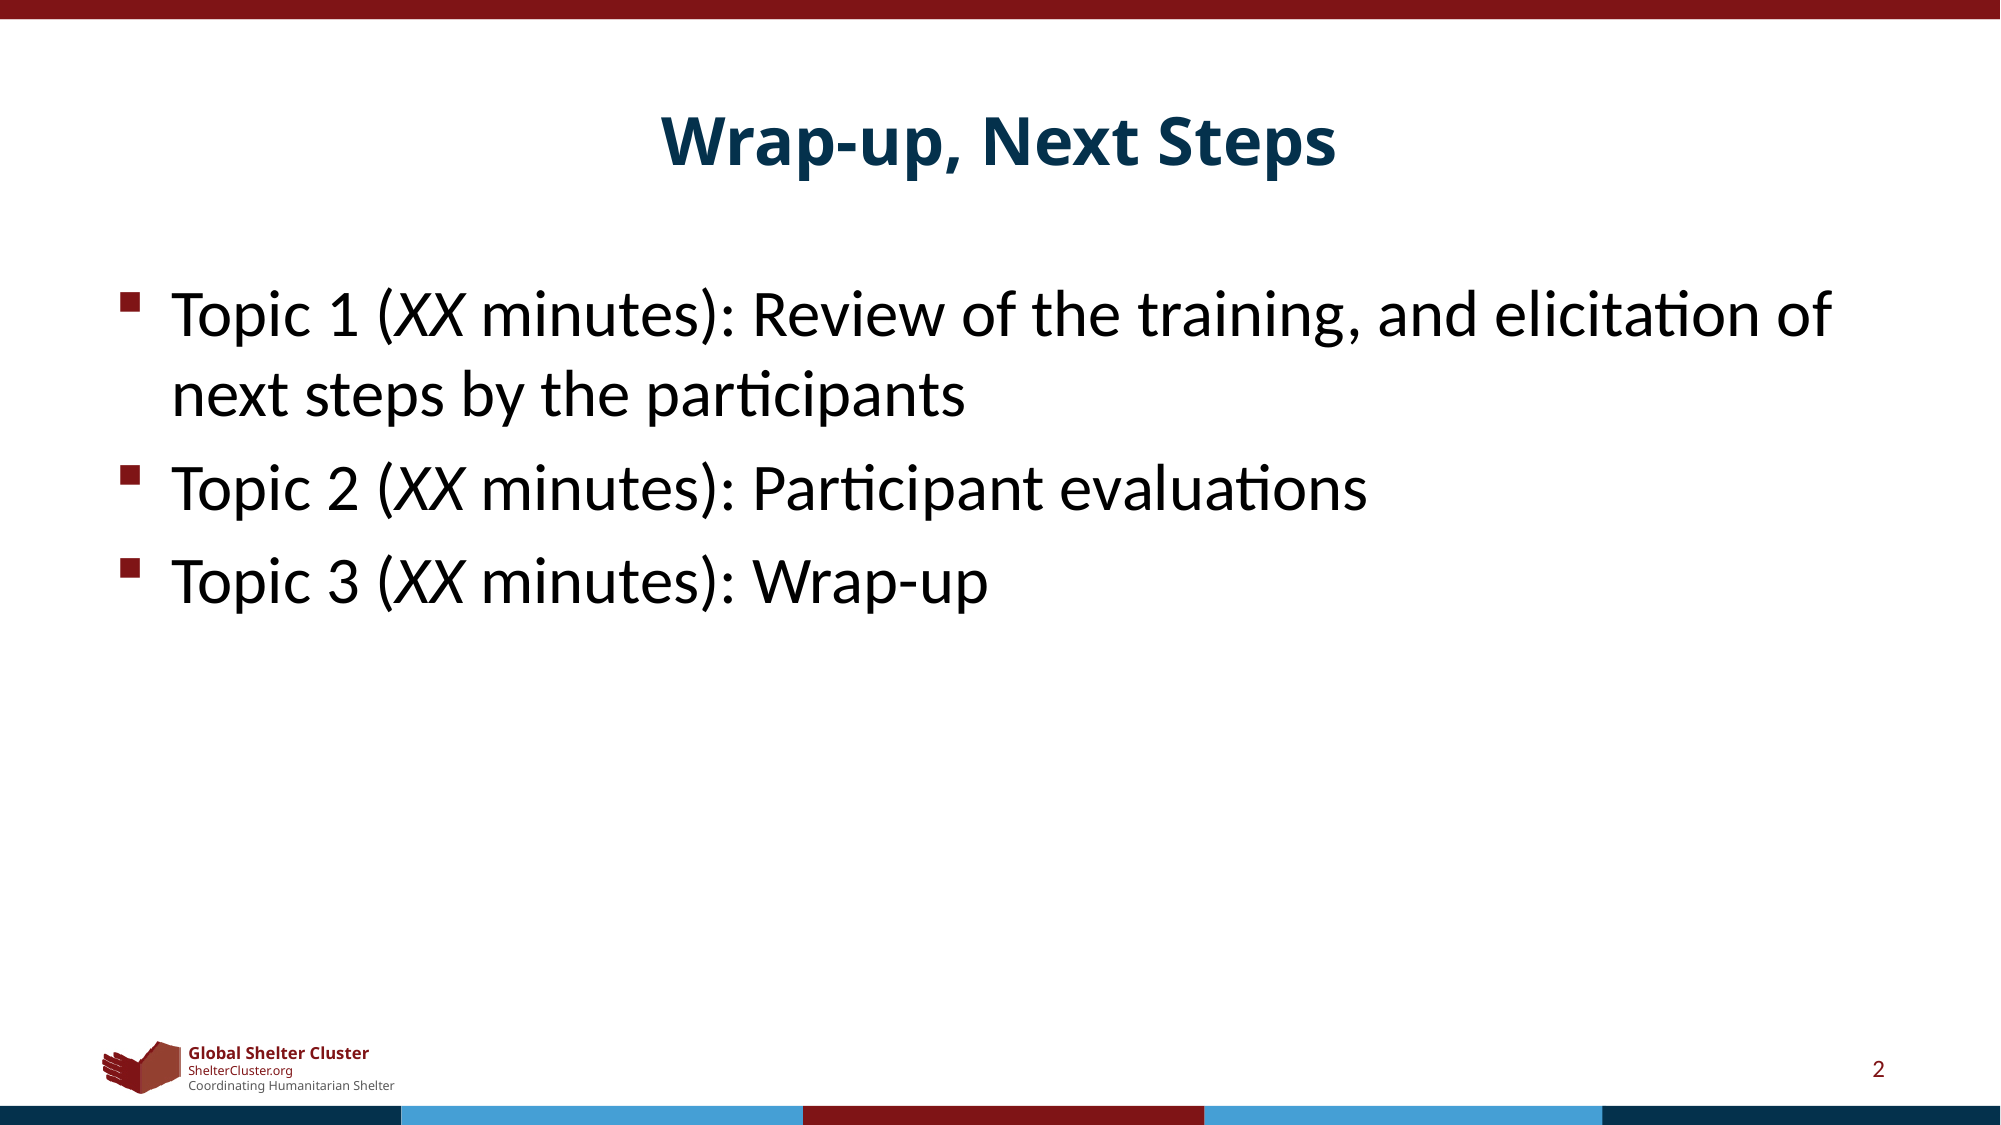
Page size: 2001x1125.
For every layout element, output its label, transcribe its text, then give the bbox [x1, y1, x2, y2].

list Topic 1 (XX minutes): Review of the training, and elicitation of next steps by the participants Topic 2 (XX minutes): Participant evaluations Topic 3 (XX minutes): Wrap-up [99, 262, 1900, 1005]
slide_number 2 [1433, 1037, 1900, 1098]
picture [102, 1041, 181, 1094]
title Wrap-up, Next Steps [0, 45, 2000, 233]
